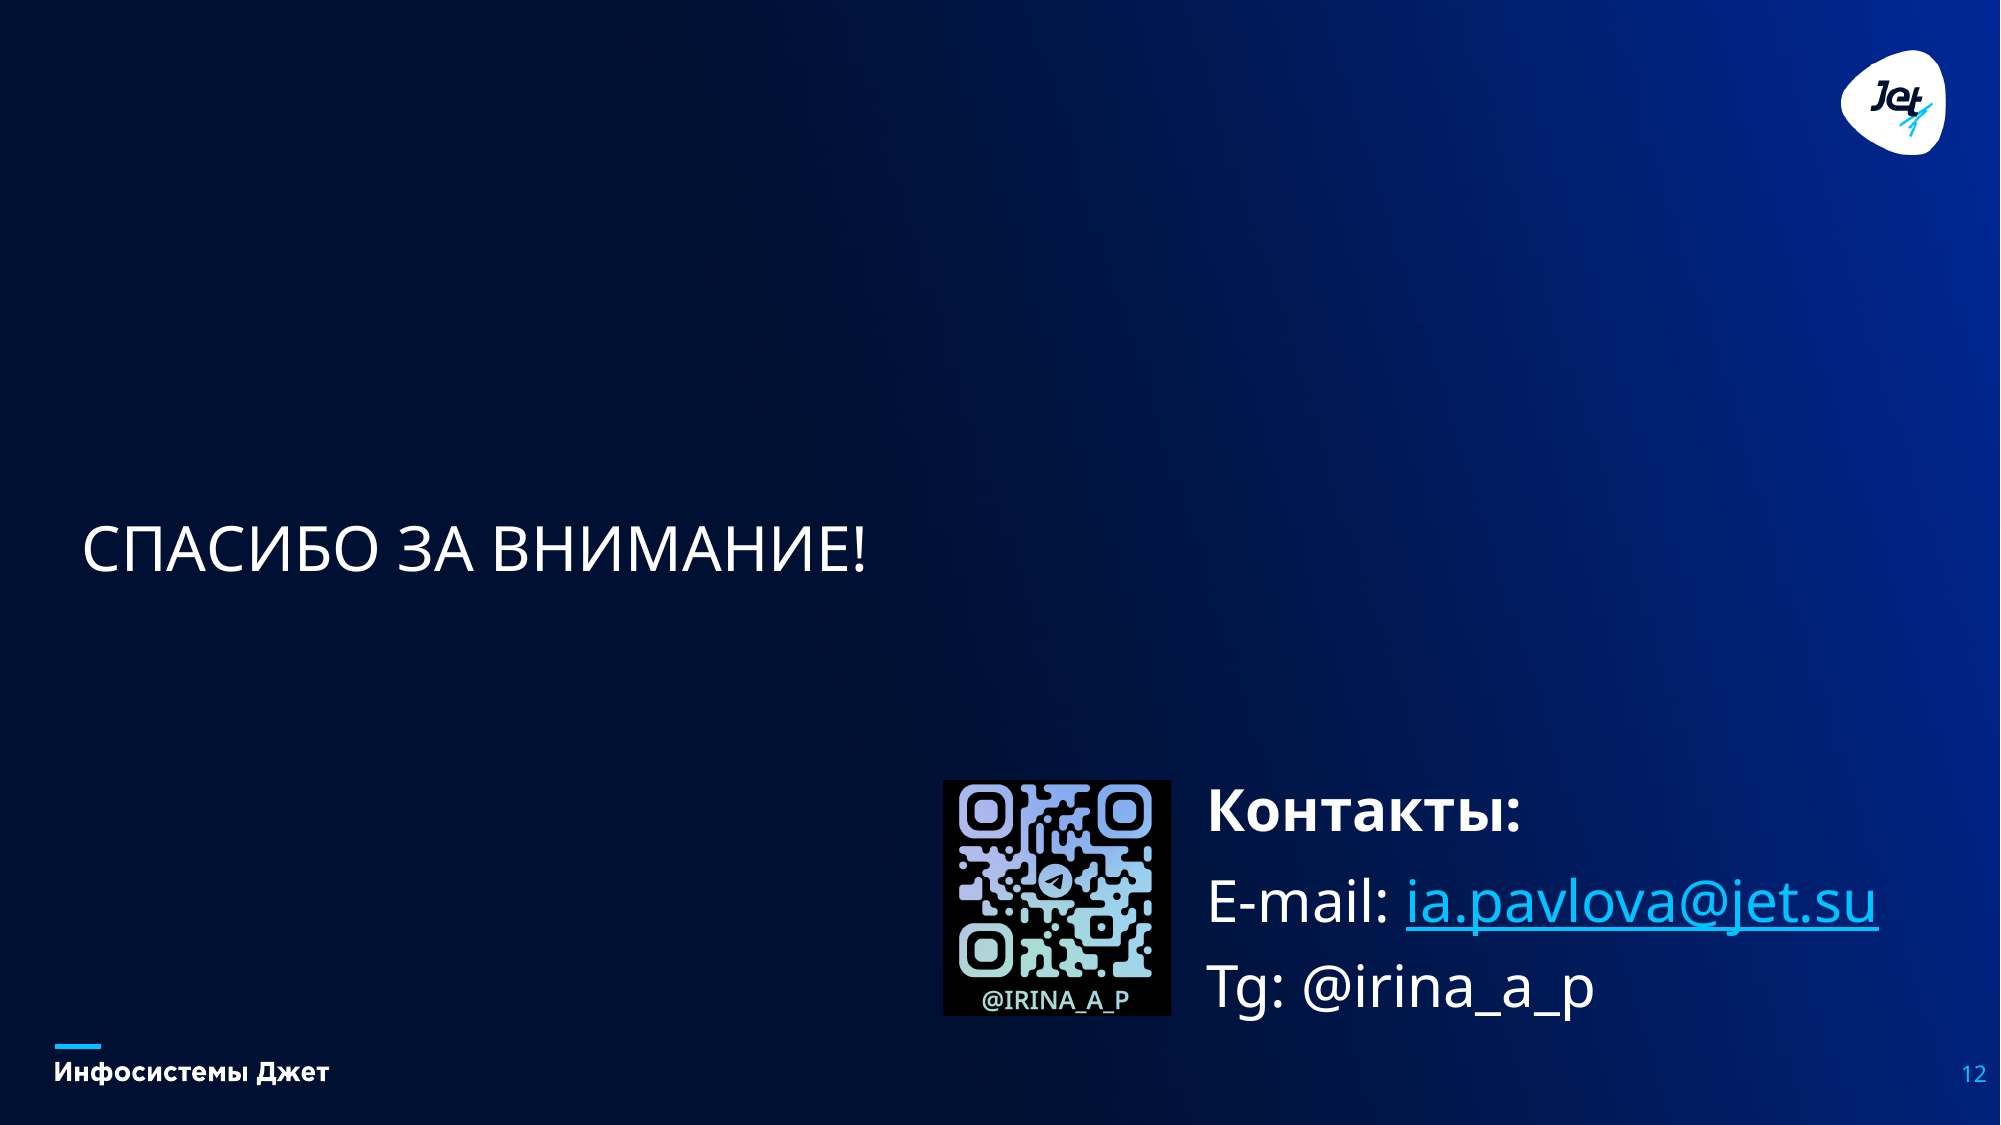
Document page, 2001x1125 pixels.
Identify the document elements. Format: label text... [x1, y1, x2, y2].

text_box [943, 773, 1898, 1041]
picture [0, 0, 2000, 1125]
title Спасибо за внимание! [67, 501, 1752, 660]
